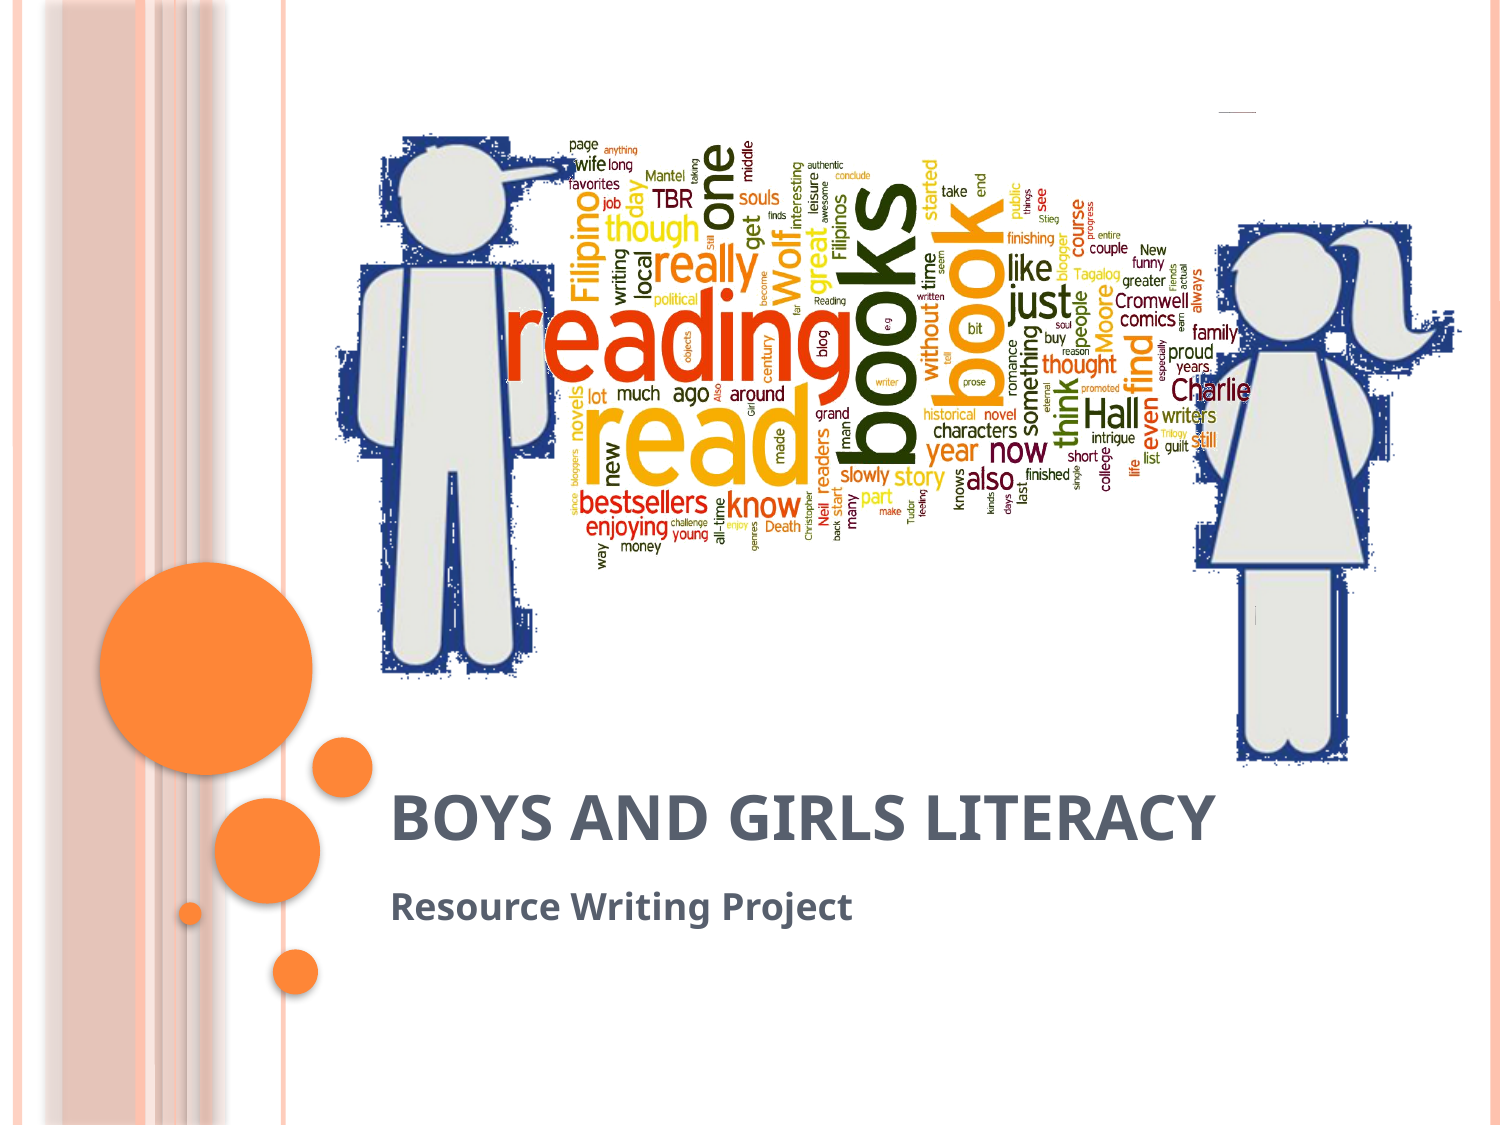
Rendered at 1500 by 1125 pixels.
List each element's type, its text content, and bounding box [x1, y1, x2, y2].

picture [299, 74, 1463, 777]
subtitle Resource Writing Project [375, 875, 1388, 967]
title Boys and Girls Literacy [375, 712, 1388, 861]
